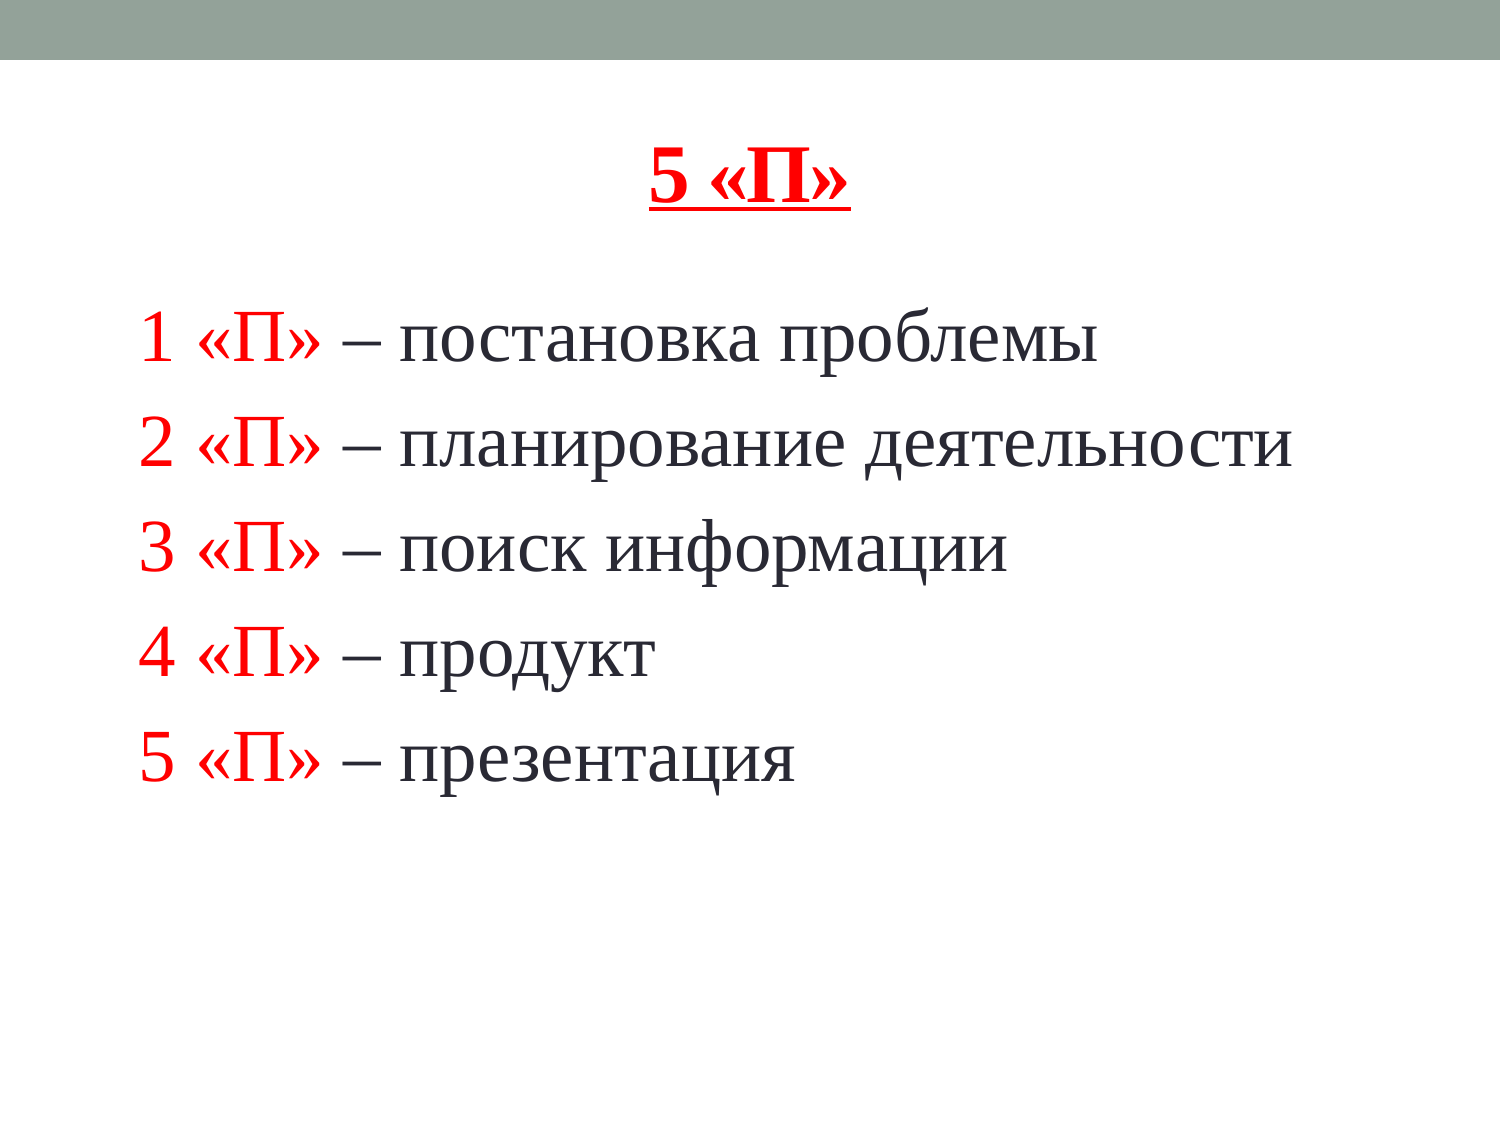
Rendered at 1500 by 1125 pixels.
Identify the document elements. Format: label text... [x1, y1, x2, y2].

title 5 «П» [75, 87, 1425, 250]
list 1 «П» – постановка проблемы 2 «П» – планирование деятельности 3 «П» – поиск информации 4 «П» – продукт 5 «П» – презентация [123, 278, 1341, 929]
